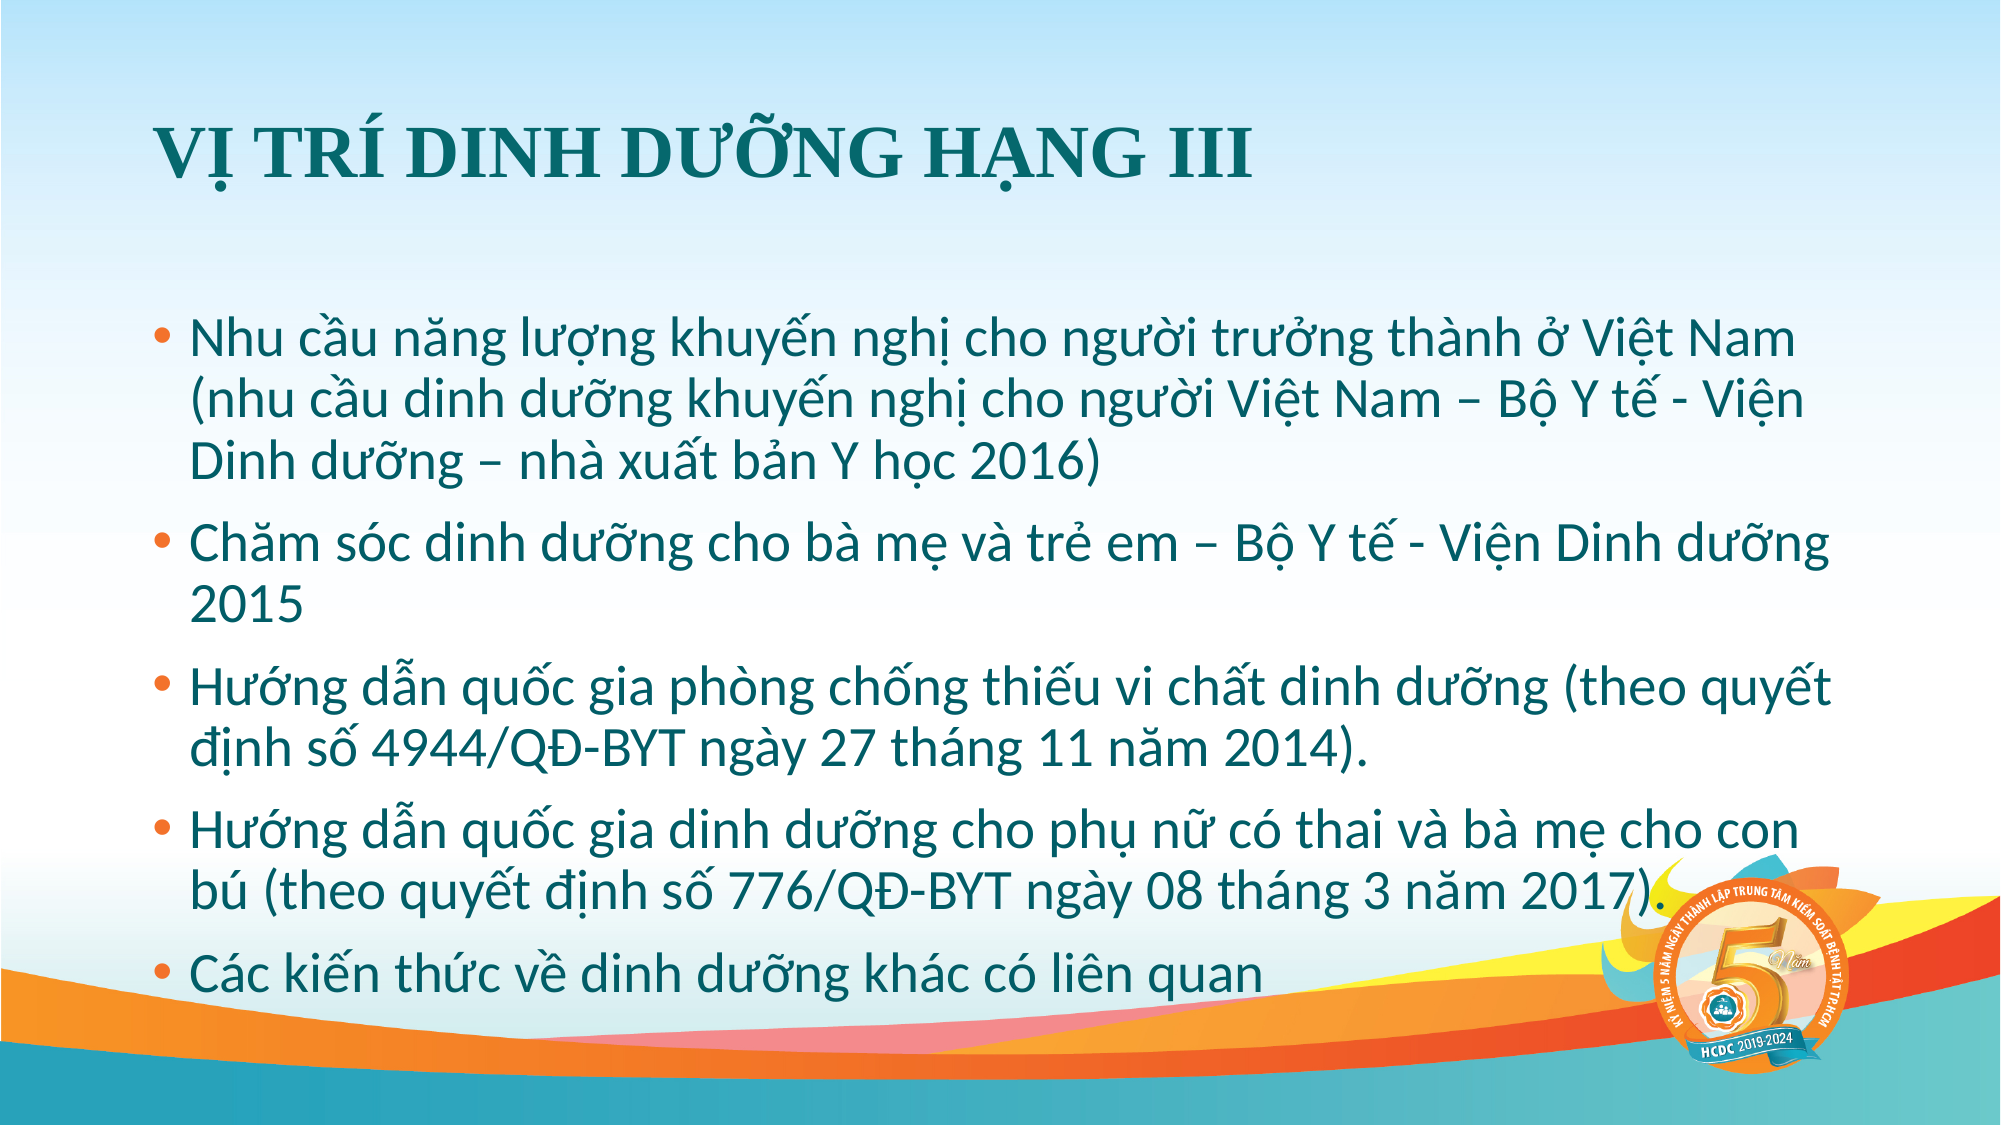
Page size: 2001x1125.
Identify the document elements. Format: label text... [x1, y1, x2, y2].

title VỊ TRÍ DINH DƯỠNG HẠNG III [137, 44, 1863, 262]
picture [0, 0, 2001, 1125]
list Nhu cầu năng lượng khuyến nghị cho người trưởng thành ở Việt Nam (nhu cầu dinh dưỡng khuyến nghị cho người Việt Nam – Bộ Y tế - Viện Dinh dưỡng – nhà xuất bản Y học 2016) Chăm sóc dinh dưỡng cho bà mẹ và trẻ em – Bộ Y tế - Viện Dinh dưỡng 2015 Hướng dẫn quốc gia phòng chống thiếu vi chất dinh dưỡng (theo quyết định số 4944/QĐ-BYT ngày 27 tháng 11 năm 2014). Hướng dẫn quốc gia dinh dưỡng cho phụ nữ có thai và bà mẹ cho con bú (theo quyết định số 776/QĐ-BYT ngày 08 tháng 3 năm 2017). Các kiến thức về dinh dưỡng khác có liên quan [137, 299, 1863, 1014]
